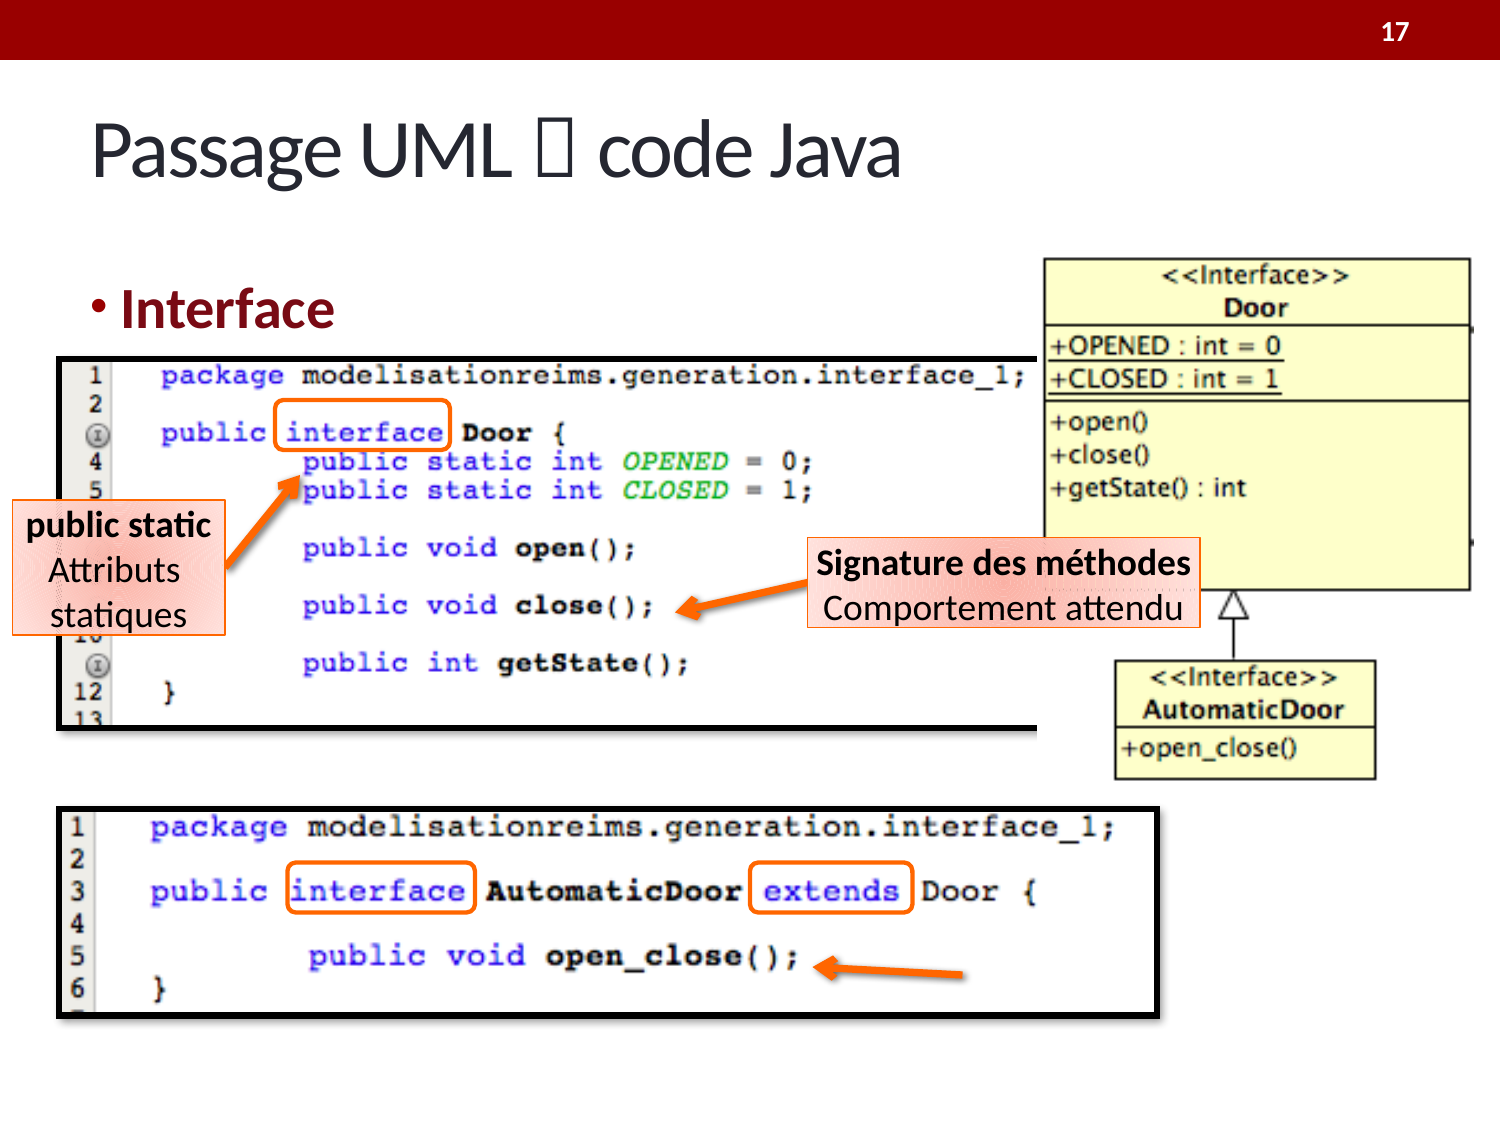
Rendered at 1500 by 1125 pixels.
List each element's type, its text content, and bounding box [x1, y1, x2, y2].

text_box public static Attributs statiques [12, 499, 59, 636]
title Passage UML  code Java [75, 62, 1425, 225]
list Interface [75, 262, 1034, 355]
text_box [224, 474, 301, 569]
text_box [674, 582, 808, 613]
list Interface [75, 740, 1425, 1063]
picture [62, 249, 1474, 788]
picture [62, 812, 1154, 1013]
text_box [812, 966, 963, 976]
slide_number 17 [1250, 3, 1425, 57]
